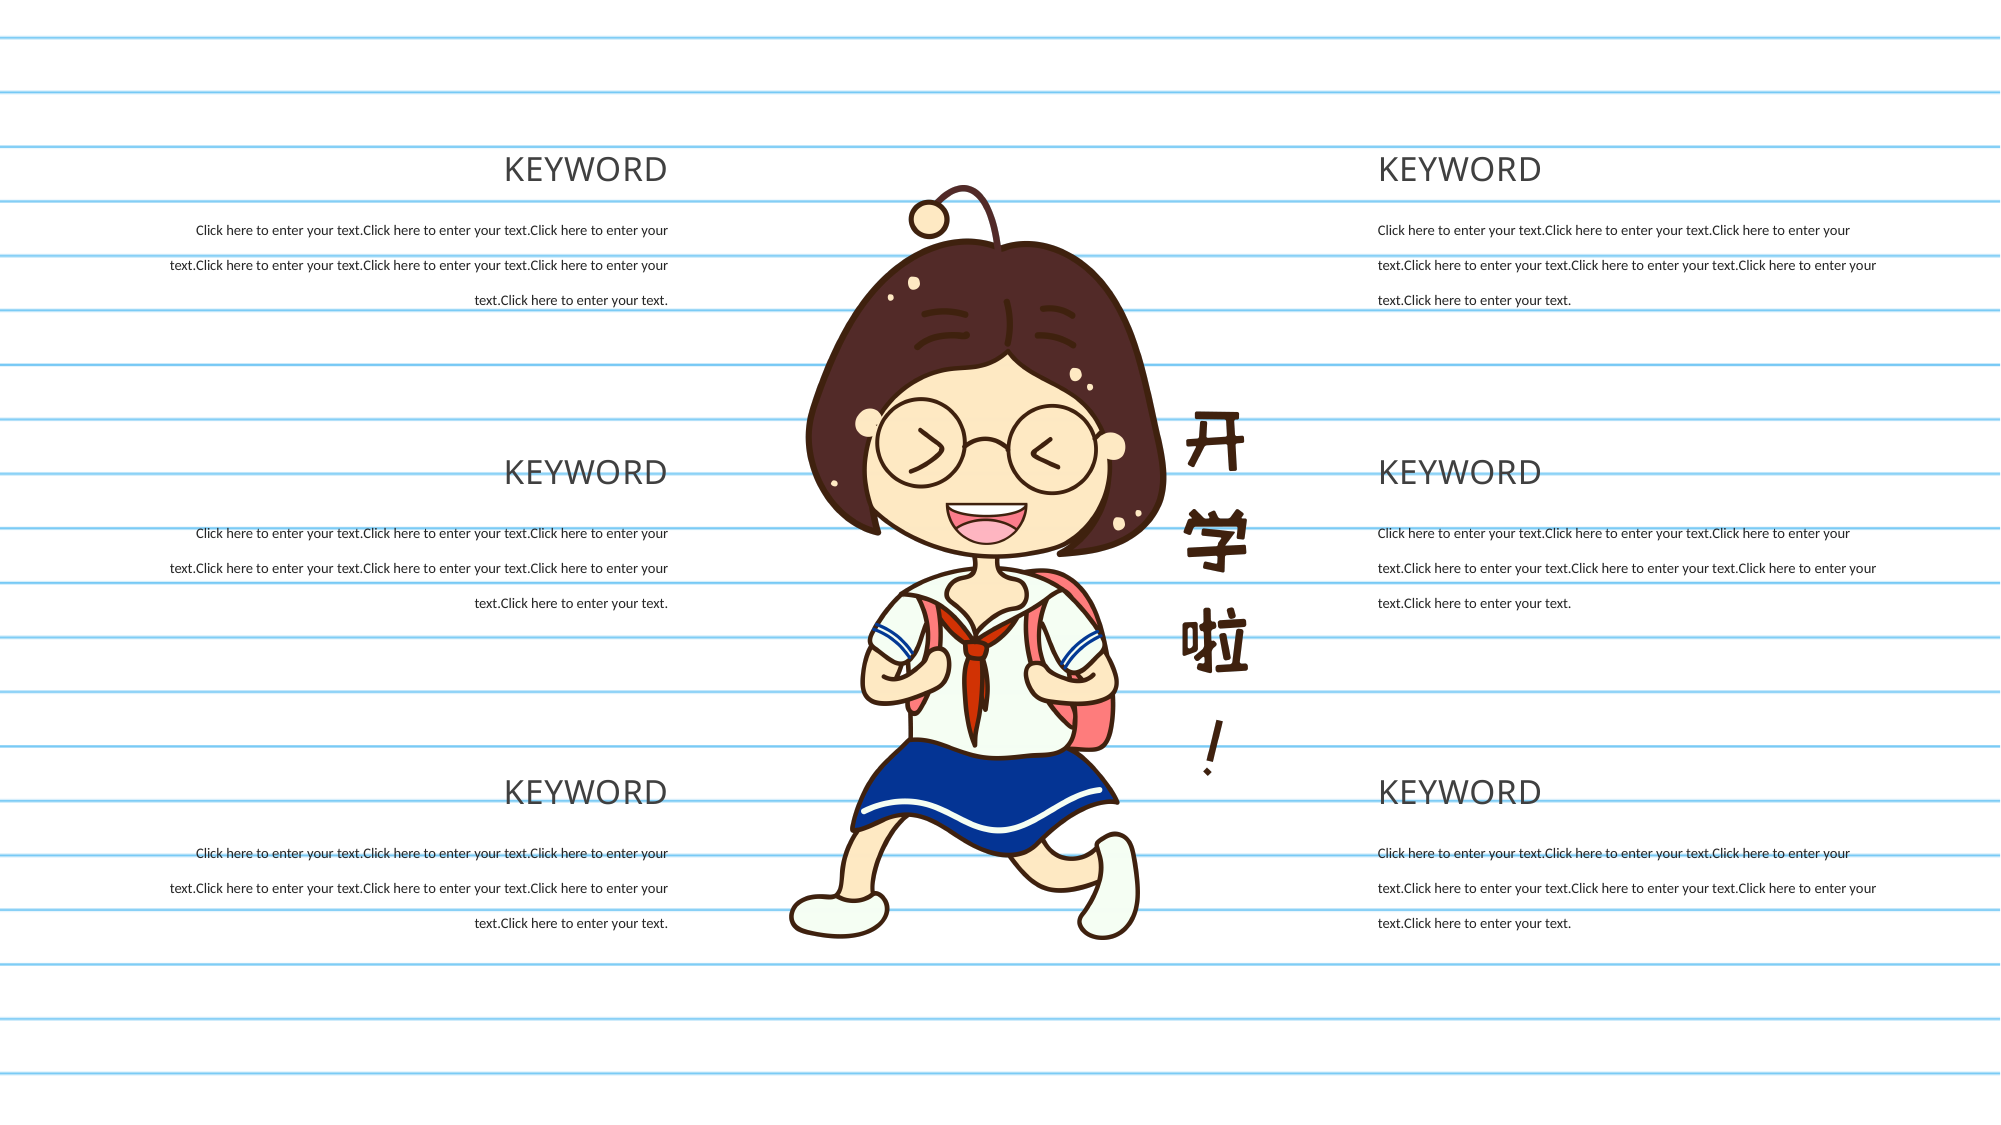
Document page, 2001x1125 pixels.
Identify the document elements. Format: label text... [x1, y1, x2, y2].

text_box Click here to enter your text.Click here to enter your text.Click here to enter your text.Click here to enter your text.Click here to enter your text.Click here to enter your text.Click here to enter your text. [126, 498, 683, 619]
text_box KEYWORD [1363, 763, 1667, 819]
text_box Click here to enter your text.Click here to enter your text.Click here to enter your text.Click here to enter your text.Click here to enter your text.Click here to enter your text.Click here to enter your text. [1363, 498, 1920, 619]
text_box KEYWORD [1363, 141, 1667, 196]
text_box Click here to enter your text.Click here to enter your text.Click here to enter your text.Click here to enter your text.Click here to enter your text.Click here to enter your text.Click here to enter your text. [126, 196, 683, 317]
text_box Click here to enter your text.Click here to enter your text.Click here to enter your text.Click here to enter your text.Click here to enter your text.Click here to enter your text.Click here to enter your text. [1363, 818, 1920, 939]
text_box KEYWORD [380, 443, 684, 499]
text_box Click here to enter your text.Click here to enter your text.Click here to enter your text.Click here to enter your text.Click here to enter your text.Click here to enter your text.Click here to enter your text. [1363, 196, 1920, 317]
text_box KEYWORD [1363, 443, 1667, 499]
text_box KEYWORD [380, 763, 684, 819]
text_box Click here to enter your text.Click here to enter your text.Click here to enter your text.Click here to enter your text.Click here to enter your text.Click here to enter your text.Click here to enter your text. [126, 818, 683, 939]
text_box KEYWORD [380, 141, 684, 196]
picture [0, 0, 2001, 1118]
